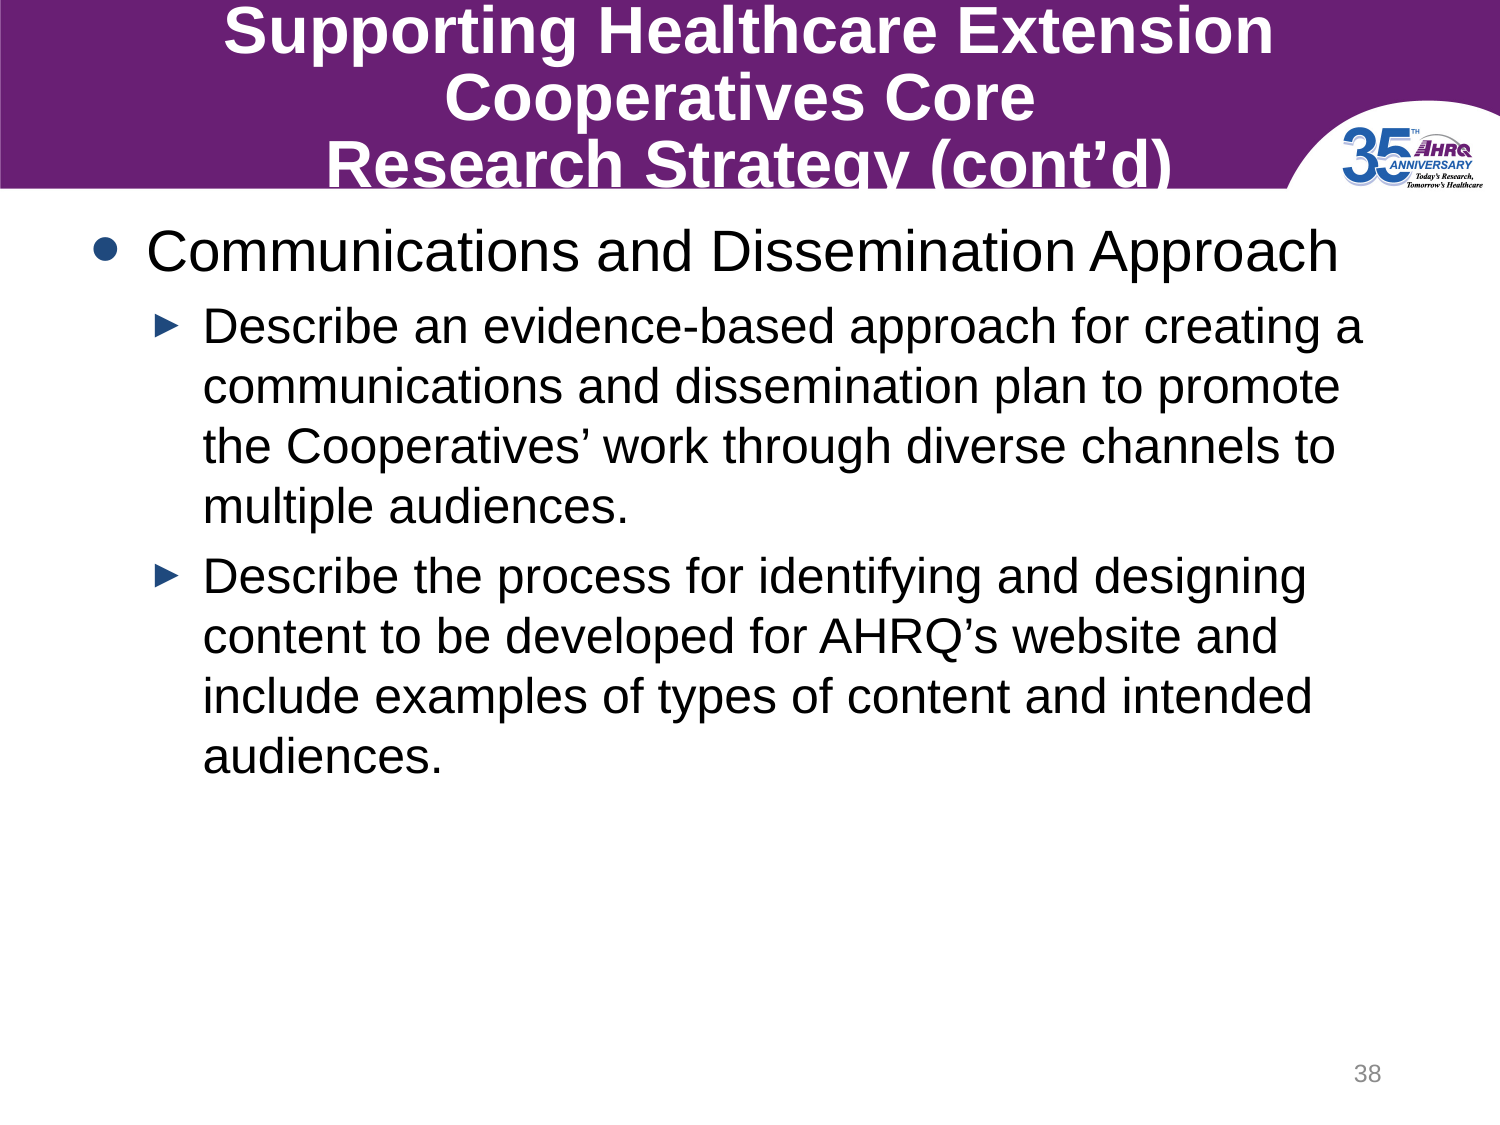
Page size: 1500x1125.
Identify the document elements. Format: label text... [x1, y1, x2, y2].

list Communications and Dissemination Approach Describe an evidence-based approach for creating a communications and dissemination plan to promote the Cooperatives’ work through diverse channels to multiple audiences. Describe the process for identifying and designing content to be developed for AHRQ’s website and include examples of types of content and intended audiences. [75, 206, 1425, 988]
picture [0, 0, 1500, 1125]
slide_number 38 [1059, 1042, 1397, 1103]
title Supporting Healthcare Extension Cooperatives Core Research Strategy (cont’d) [140, 50, 1360, 152]
